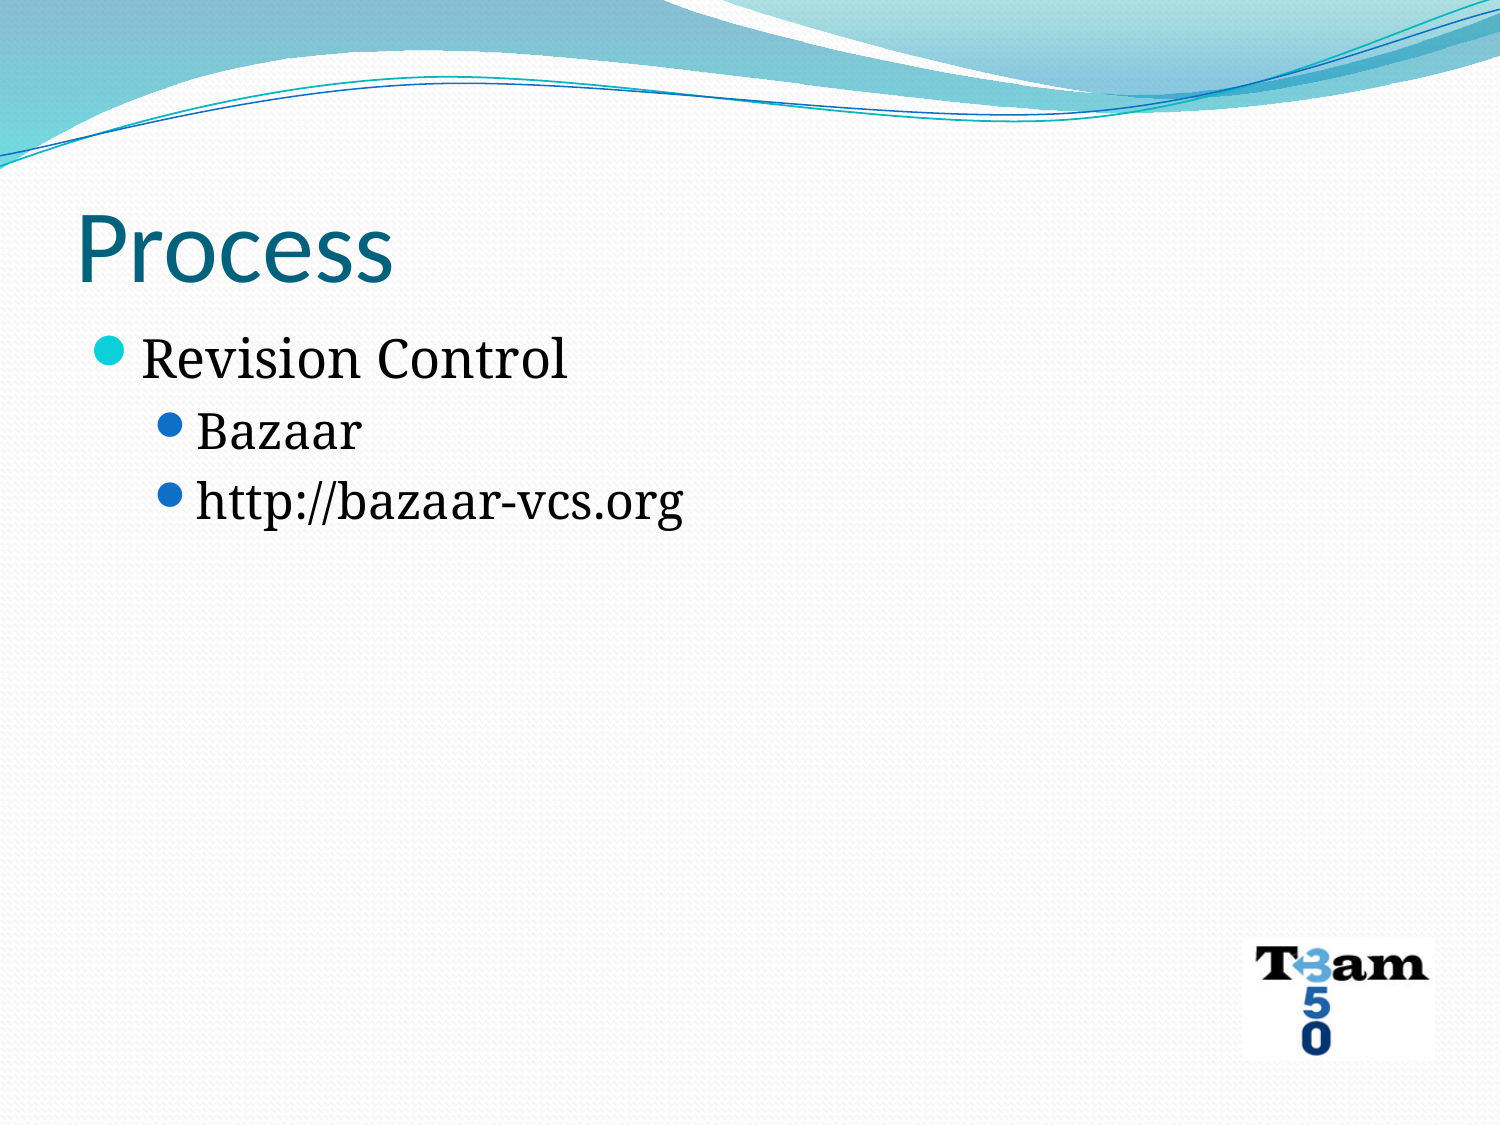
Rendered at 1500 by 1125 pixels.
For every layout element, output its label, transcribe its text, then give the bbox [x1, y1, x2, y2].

picture [1241, 937, 1435, 1061]
list Revision Control Bazaar http://bazaar-vcs.org [75, 317, 1425, 1038]
title Process [75, 115, 1425, 303]
